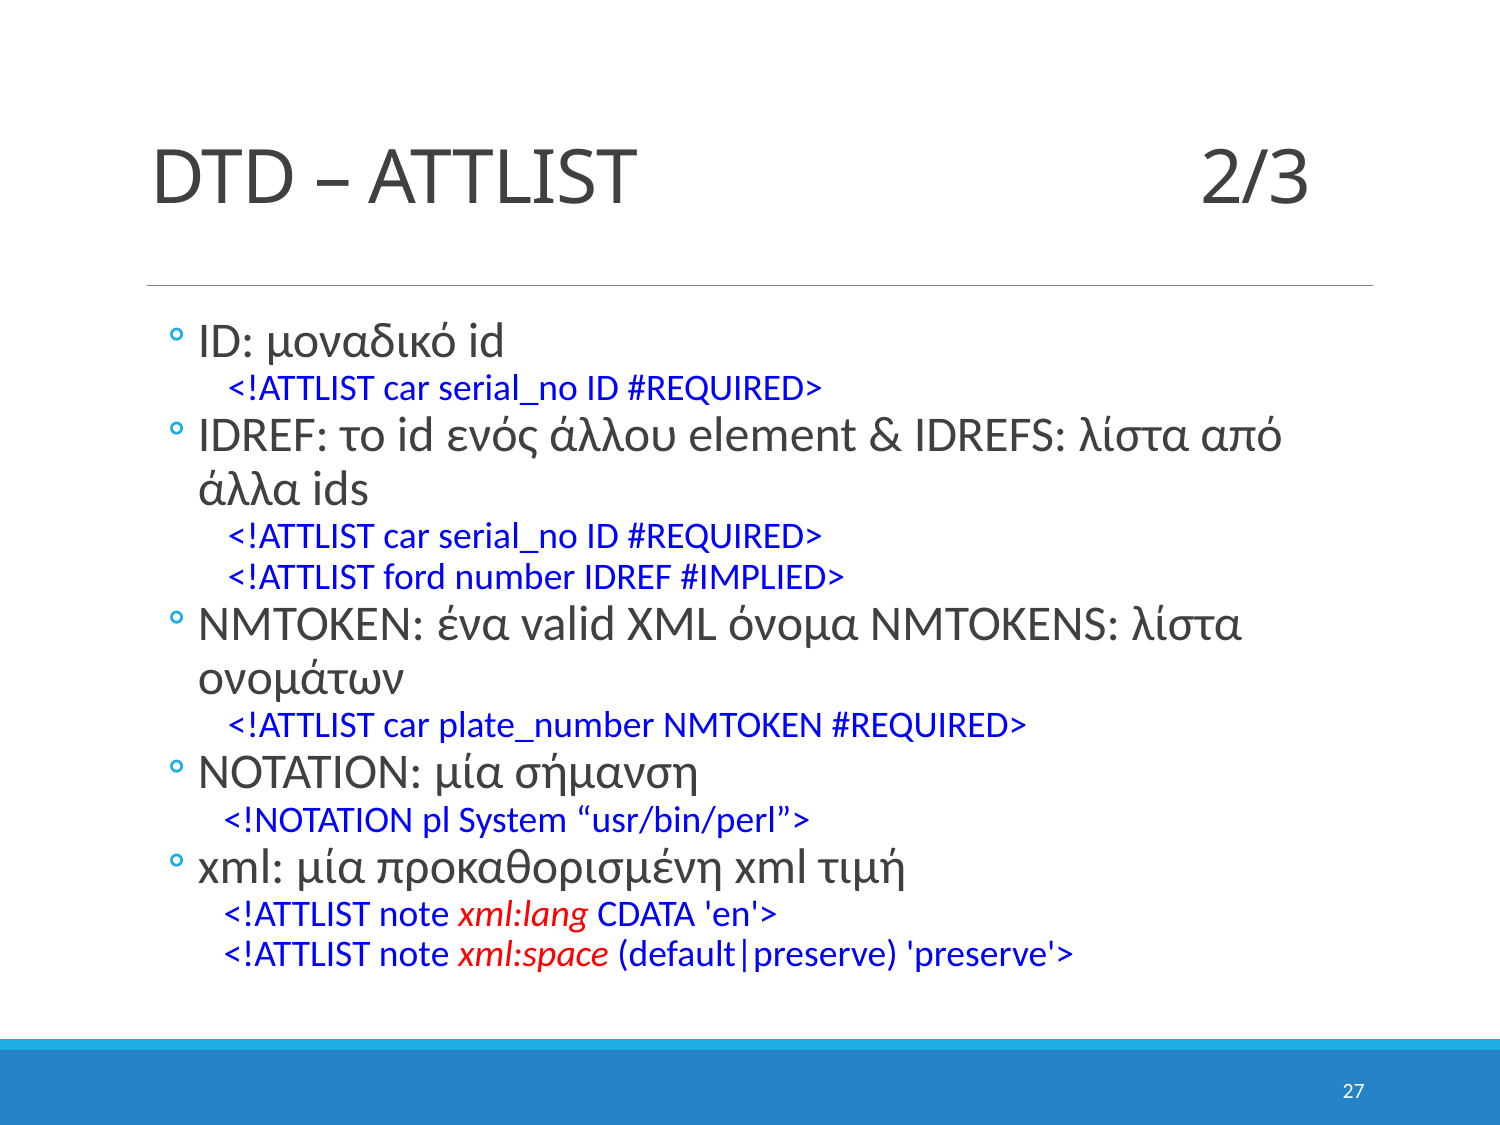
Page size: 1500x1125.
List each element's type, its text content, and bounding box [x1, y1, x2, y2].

title DTD – ATTLIST 2/3 [135, 43, 1373, 227]
slide_number 27 [1218, 1059, 1380, 1120]
list ID: μοναδικό id <!ATTLIST car serial_no ID #REQUIRED> IDREF: το id ενός άλλου element & IDREFS: λίστα από άλλα ids <!ATTLIST car serial_no ID #REQUIRED> <!ATTLIST ford number IDREF #IMPLIED> NMTOKEN: ένα valid XML όνομα NMTOKENS: λίστα ονομάτων <!ATTLIST car plate_number NMTOKEN #REQUIRED> NOTATION: μία σήμανση <!ΝΟΤΑΤΙΟΝ pl System “usr/bin/perl”> xml: μία προκαθορισμένη xml τιμή <!ATTLIST note xml:lang CDATA 'en'> <!ATTLIST note xml:space (default|preserve) 'preserve'> [135, 306, 1373, 1084]
